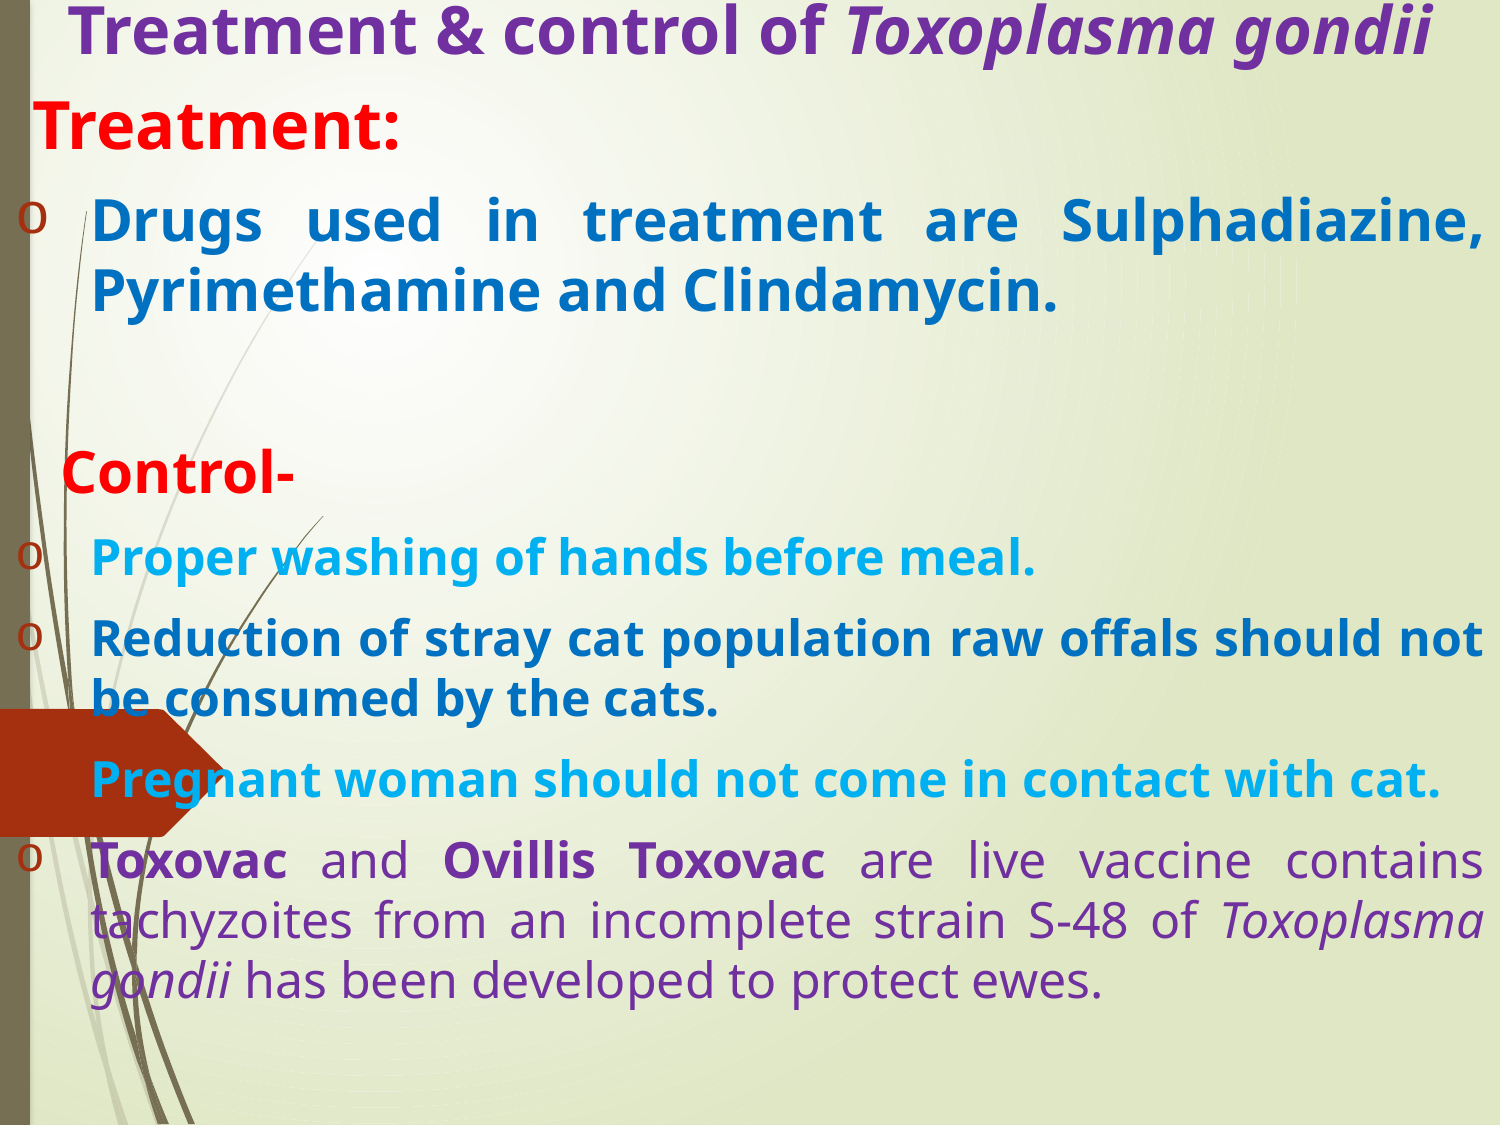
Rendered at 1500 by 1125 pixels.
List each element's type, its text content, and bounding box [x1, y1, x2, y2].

subtitle Treatment: Drugs used in treatment are Sulphadiazine, Pyrimethamine and Clindamycin. Control- Proper washing of hands before meal. Reduction of stray cat population raw offals should not be consumed by the cats. Pregnant woman should not come in contact with cat. Toxovac and Ovillis Toxovac are live vaccine contains tachyzoites from an incomplete strain S-48 of Toxoplasma gondii has been developed to protect ewes. [0, 75, 1500, 1125]
title Treatment & control of Toxoplasma gondii [0, 0, 1500, 75]
